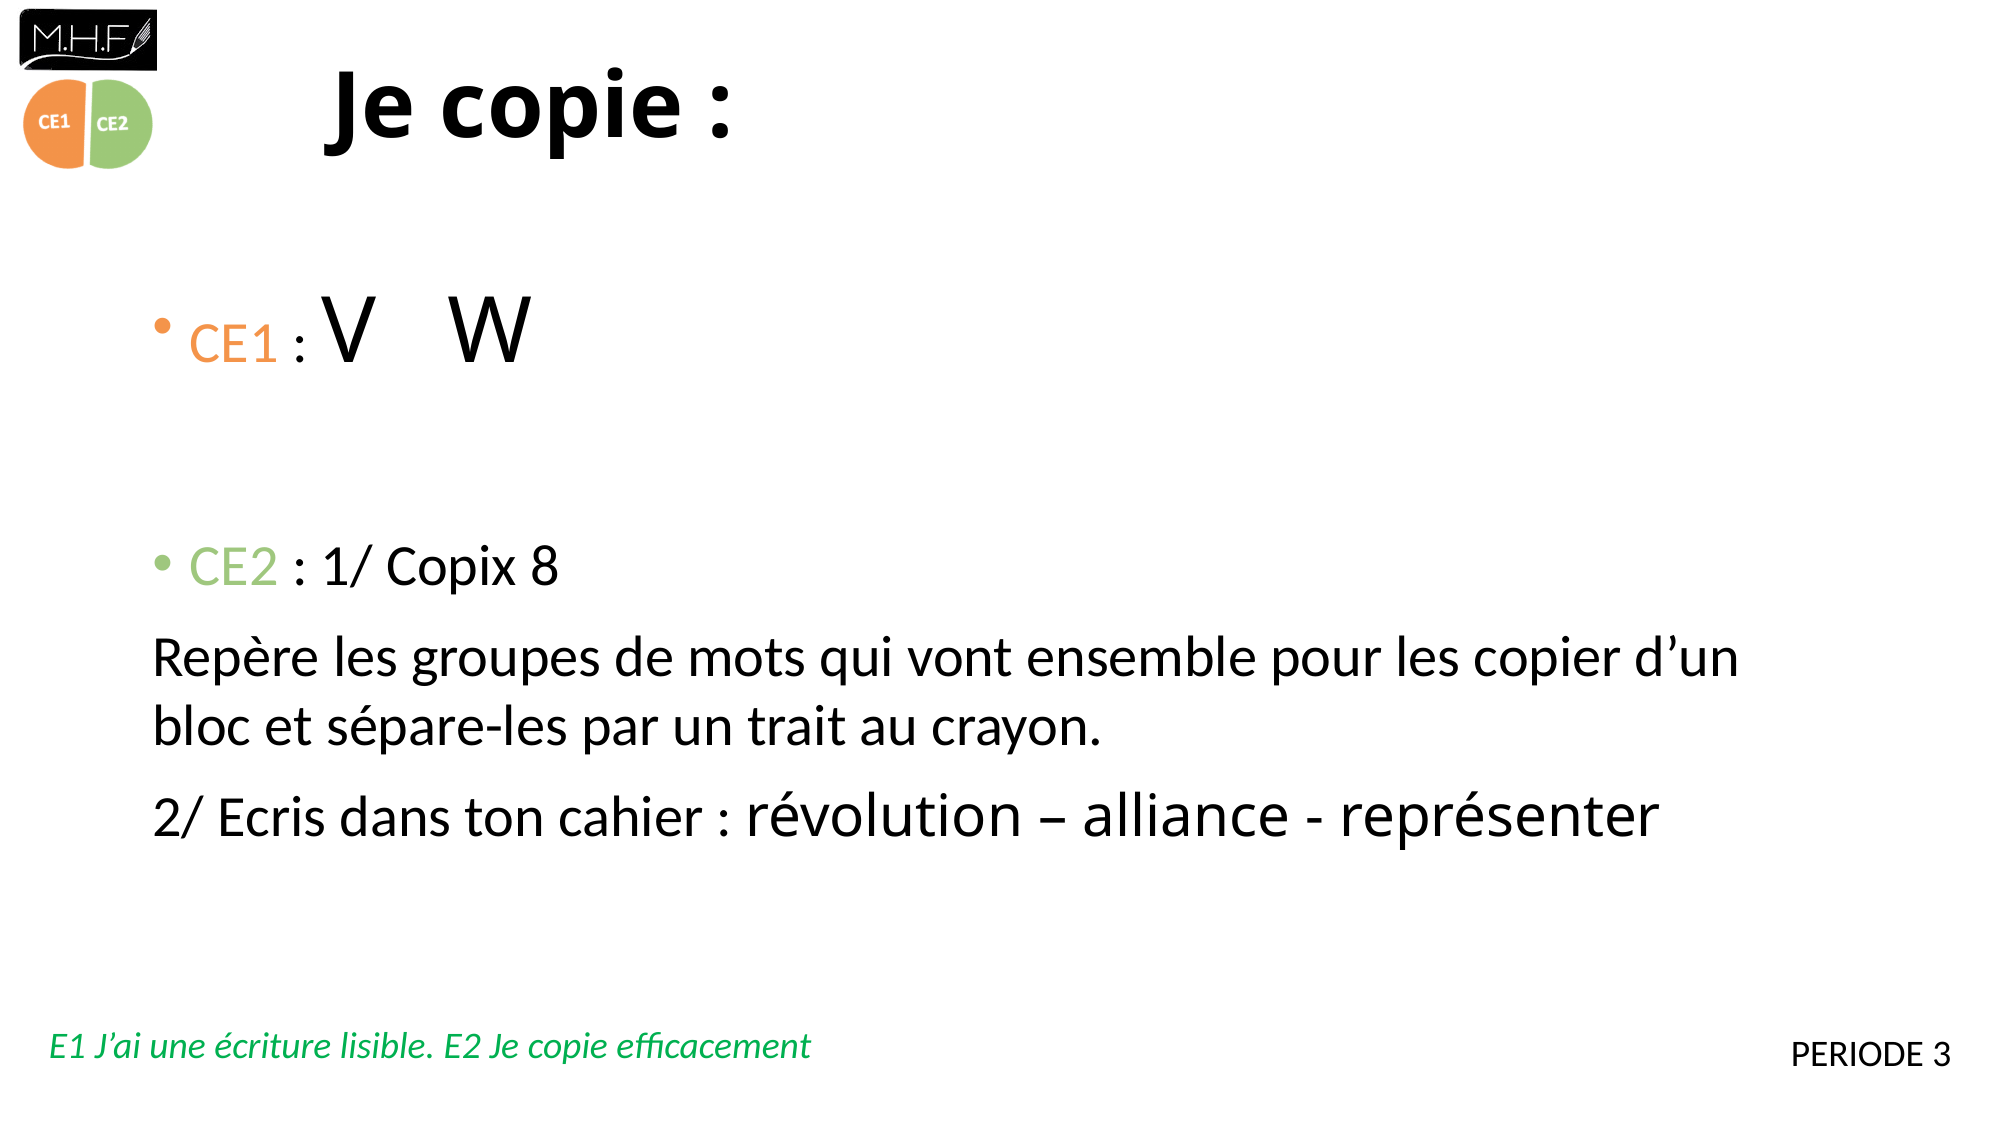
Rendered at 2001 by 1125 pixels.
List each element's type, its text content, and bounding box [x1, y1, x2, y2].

text_box PERIODE 3 [1362, 1021, 1967, 1082]
list CE1 : V W CE2 : 1/ Copix 8 Repère les groupes de mots qui vont ensemble pour les copier d’un bloc et sépare-les par un trait au crayon. 2/ Ecris dans ton cahier : révolution – alliance - représenter [137, 207, 1787, 922]
title Je copie : [316, 0, 1863, 218]
text_box E1 J’ai une écriture lisible. E2 Je copie efficacement [33, 1013, 973, 1125]
picture [1, 7, 177, 207]
